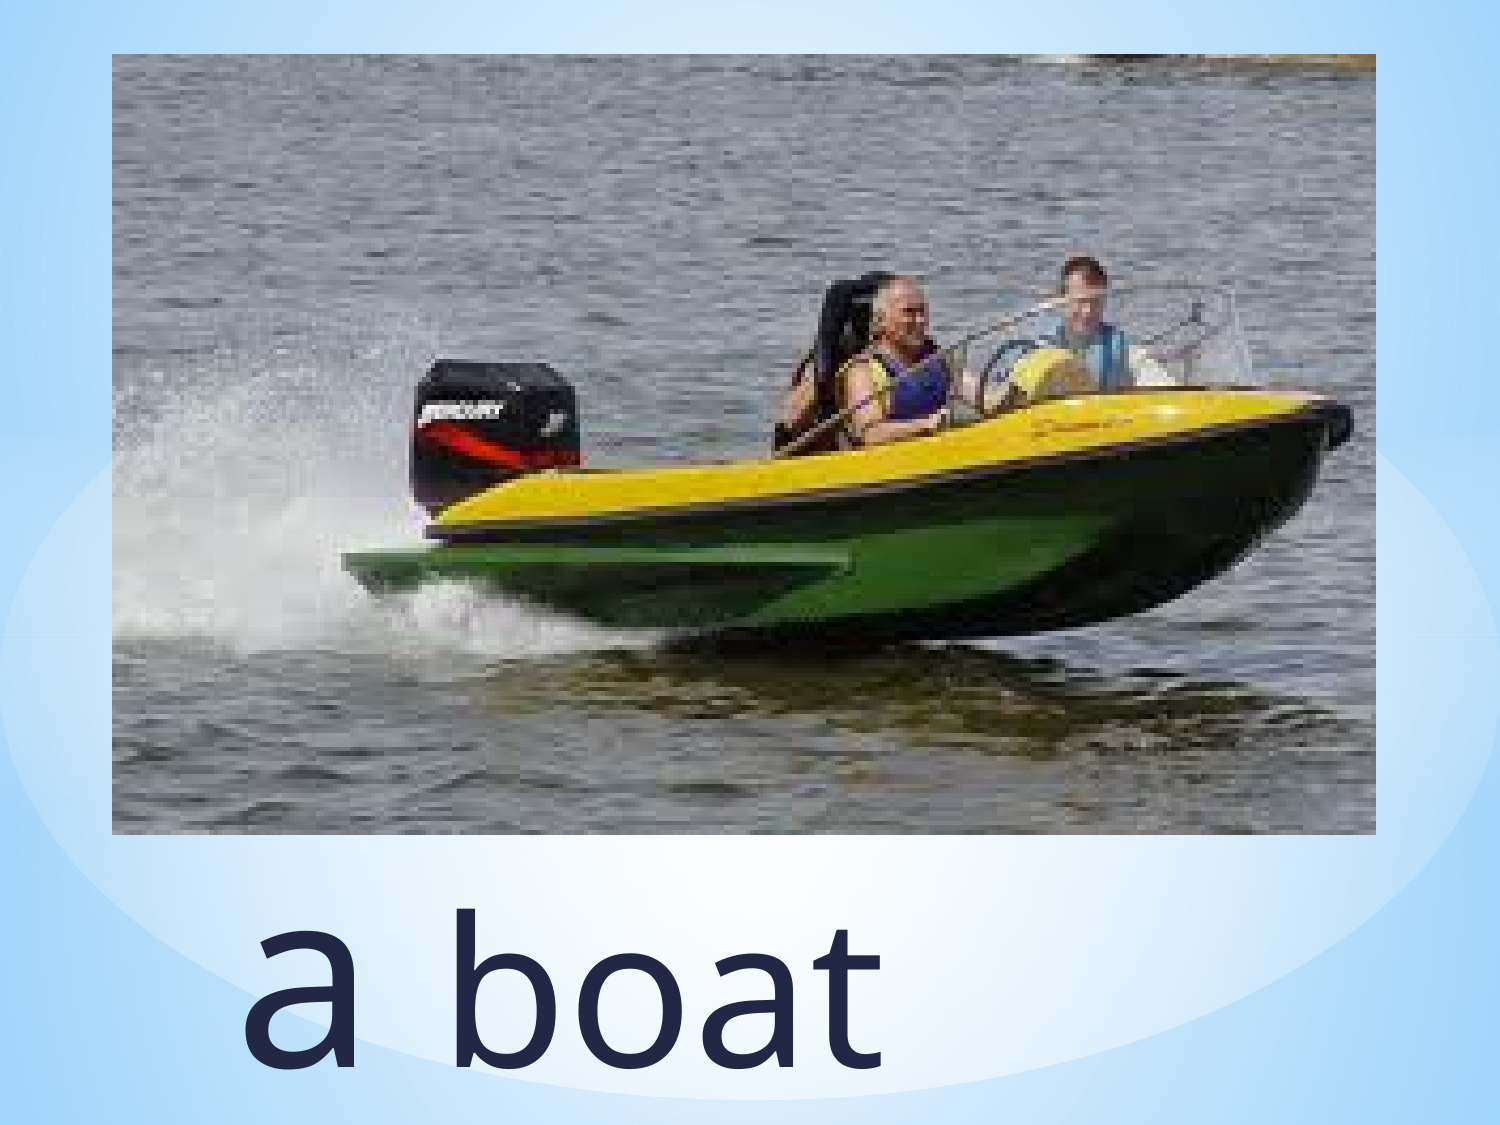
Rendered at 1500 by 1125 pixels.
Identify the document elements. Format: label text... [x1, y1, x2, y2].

picture [111, 54, 1377, 835]
subtitle a boat [219, 844, 1270, 1071]
